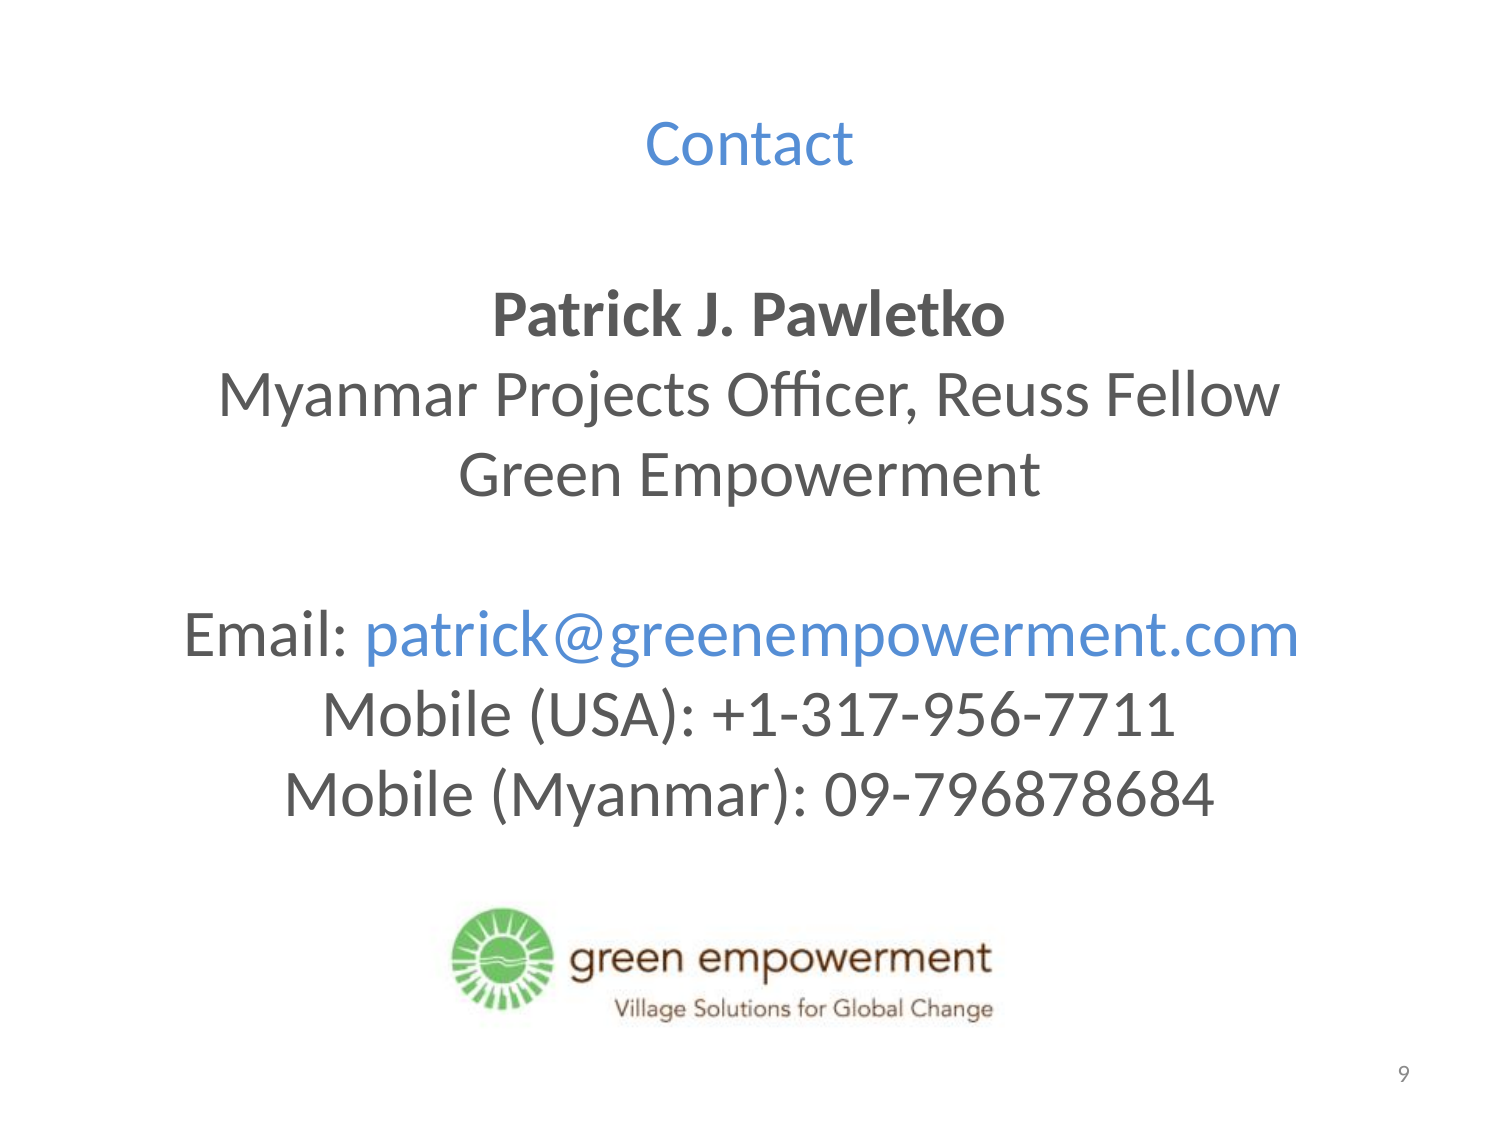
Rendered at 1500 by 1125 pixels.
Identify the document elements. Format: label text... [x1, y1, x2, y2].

title Contact [75, 45, 1425, 233]
list Patrick J. Pawletko Myanmar Projects Officer, Reuss Fellow Green Empowerment Email: patrick@greenempowerment.com Mobile (USA): +1-317-956-7711 Mobile (Myanmar): 09-796878684 [75, 262, 1425, 1005]
picture [406, 876, 1050, 1043]
slide_number 9 [1074, 1042, 1425, 1103]
